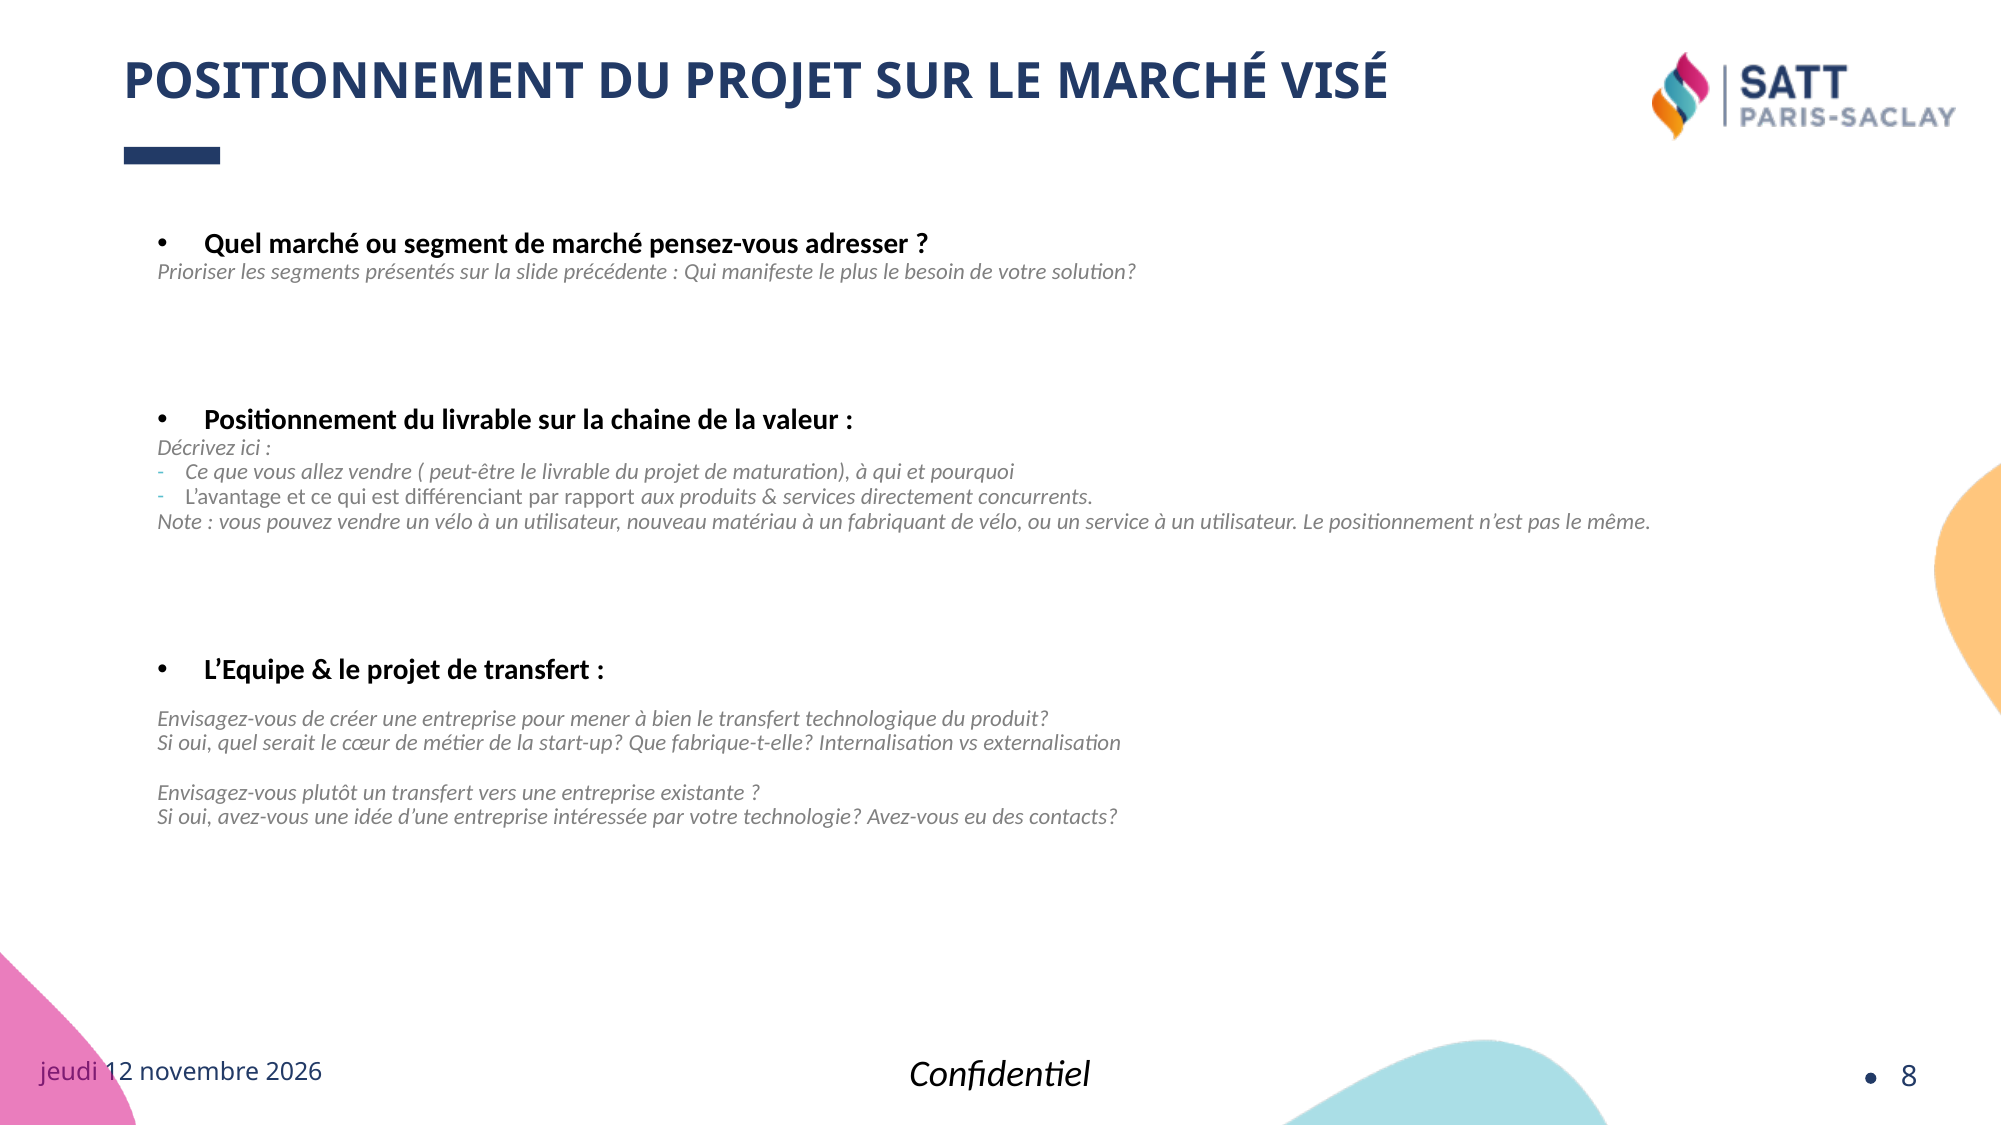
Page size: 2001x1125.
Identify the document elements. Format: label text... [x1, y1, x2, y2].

text_box Confidentiel [0, 1042, 2000, 1125]
picture [1652, 52, 1956, 141]
list Quel marché ou segment de marché pensez-vous adresser ? Prioriser les segments présentés sur la slide précédente : Qui manifeste le plus le besoin de votre solution? Positionnement du livrable sur la chaine de la valeur : Décrivez ici : Ce que vous allez vendre ( peut-être le livrable du projet de maturation), à qui et pourquoi L’avantage et ce qui est différenciant par rapport aux produits & services directement concurrents. Note : vous pouvez vendre un vélo à un utilisateur, nouveau matériau à un fabriquant de vélo, ou un service à un utilisateur. Le positionnement n’est pas le même. L’Equipe & le projet de transfert : Envisagez-vous de créer une entreprise pour mener à bien le transfert technologique du produit? Si oui, quel serait le cœur de métier de la start-up? Que fabrique-t-elle? Internalisation vs externalisation Envisagez-vous plutôt un transfert vers une entreprise existante ? Si oui, avez-vous une idée d’une entreprise intéressée par votre technologie? Avez-vous eu des contacts? [142, 221, 1858, 975]
title Positionnement du projet sur le marché visé [108, 0, 1454, 165]
